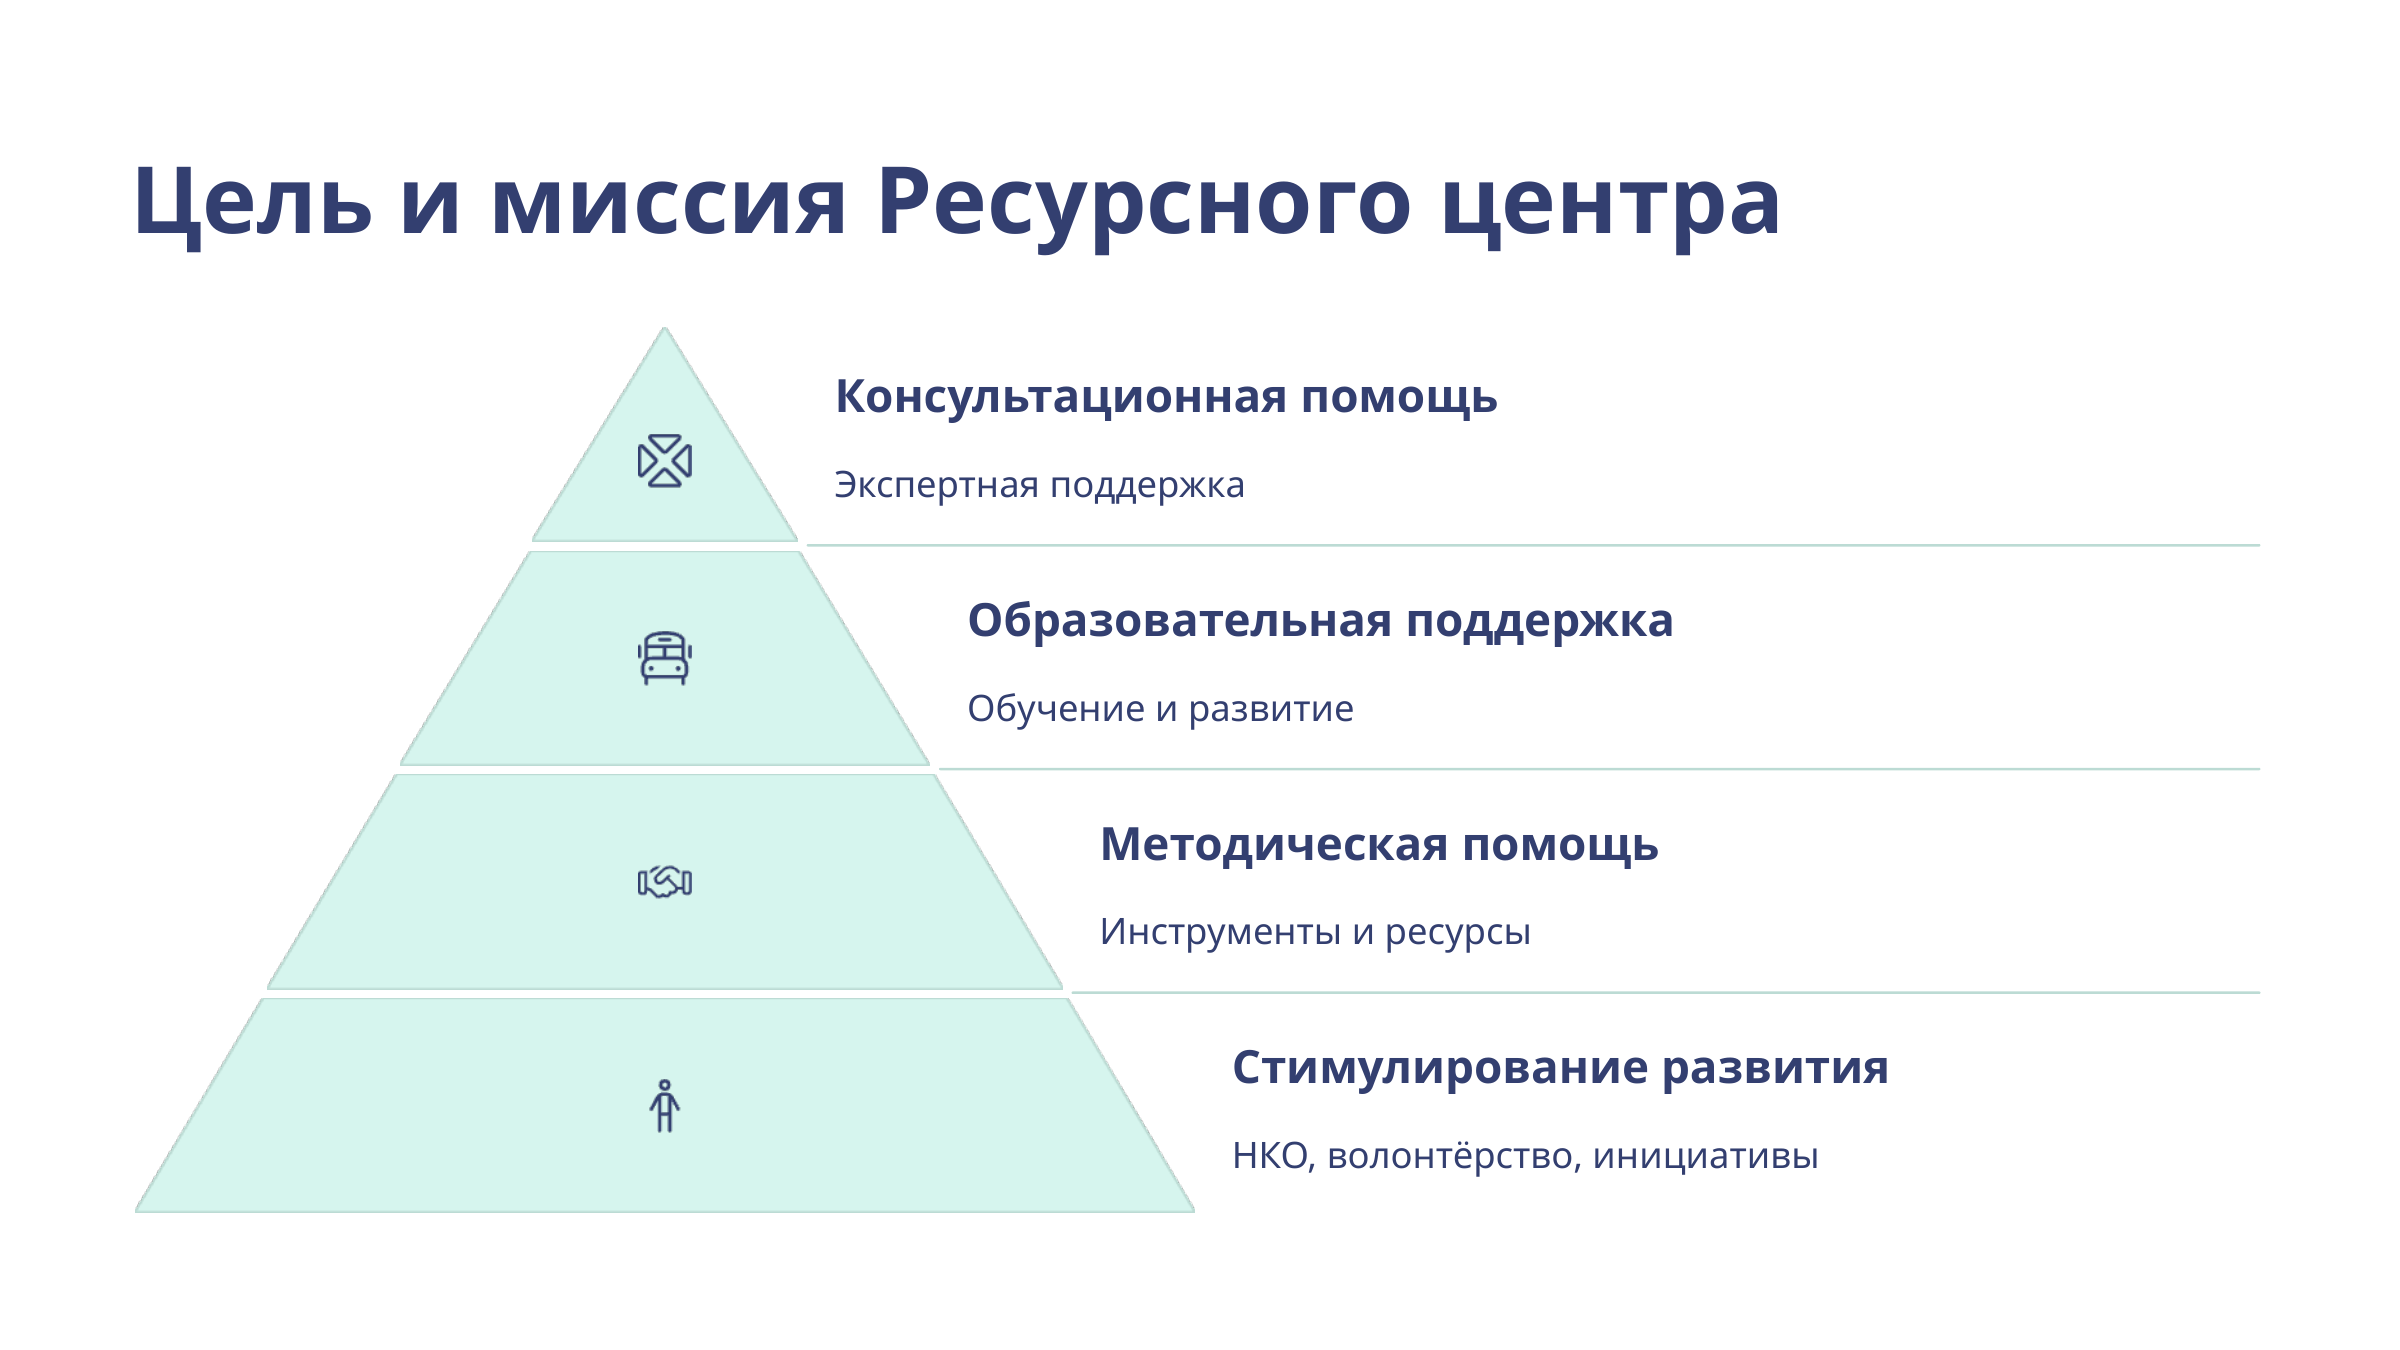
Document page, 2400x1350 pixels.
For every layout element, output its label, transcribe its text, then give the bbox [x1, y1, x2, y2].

text_box Цель и миссия Ресурсного центра [130, 136, 2197, 254]
text_box Обучение и развитие [967, 668, 1877, 729]
text_box Экспертная поддержка [834, 445, 1672, 505]
picture [135, 998, 1195, 1213]
text_box Консультационная помощь [834, 364, 1672, 423]
text_box Стимулирование развития [1231, 1035, 2059, 1094]
text_box НКО, волонтёрство, инициативы [1231, 1116, 2059, 1176]
picture [400, 551, 930, 766]
text_box Методическая помощь [1099, 812, 1807, 871]
picture [267, 774, 1063, 990]
picture [532, 327, 798, 542]
text_box Образовательная поддержка [967, 588, 1877, 647]
text_box [939, 767, 2261, 771]
text_box Инструменты и ресурсы [1099, 892, 1807, 953]
